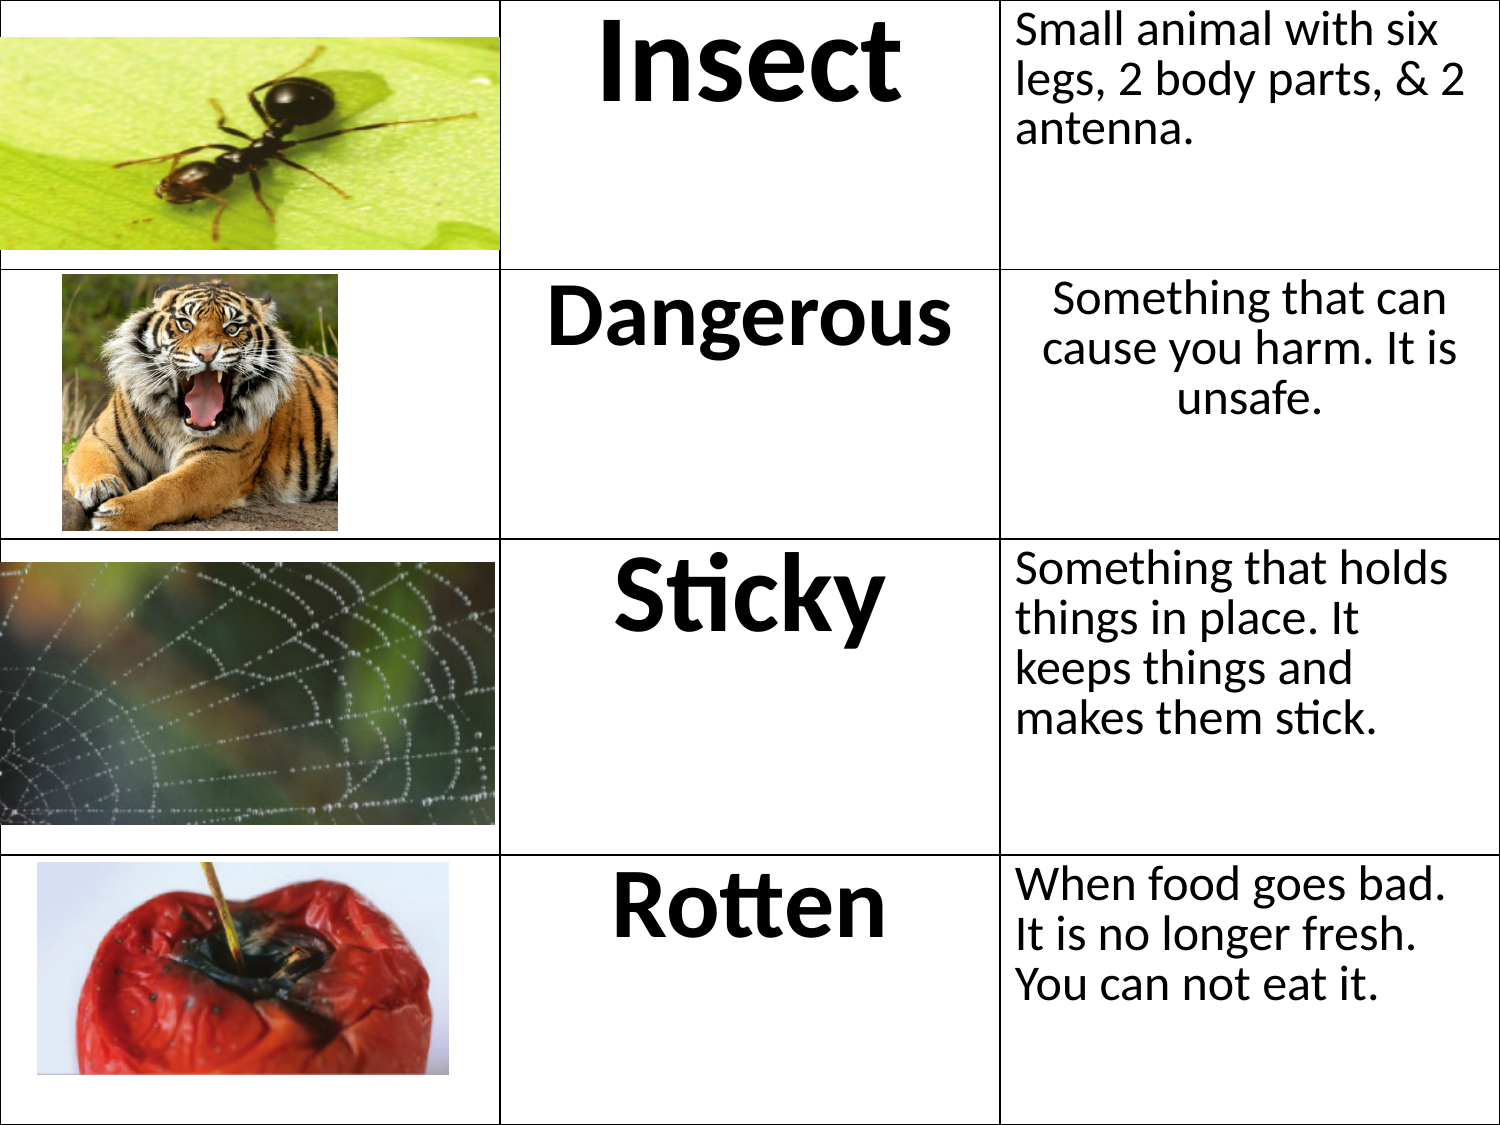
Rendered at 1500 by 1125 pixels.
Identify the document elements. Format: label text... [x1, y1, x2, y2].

table_cell When food goes bad. It is no longer fresh. You can not eat it. [1001, 856, 1499, 1124]
table_header Small animal with six legs, 2 body parts, & 2 antenna. [1001, 1, 1499, 269]
table_header [1, 258, 499, 269]
table_cell [1, 825, 499, 854]
table_cell Something that holds things in place. It keeps things and makes them stick. [1001, 540, 1499, 854]
table_cell Dangerous [501, 270, 999, 538]
picture [62, 274, 338, 531]
table_cell [1, 270, 499, 538]
picture [0, 562, 495, 826]
table_cell Sticky [501, 540, 999, 854]
table_header [1, 1, 499, 36]
picture [0, 37, 501, 251]
table_header Insect [501, 1, 999, 269]
picture [37, 862, 450, 1076]
table_cell [1, 540, 499, 569]
table_cell Rotten [501, 856, 999, 1124]
table_cell [1, 856, 499, 1124]
table_cell Something that can cause you harm. It is unsafe. [1001, 270, 1499, 538]
